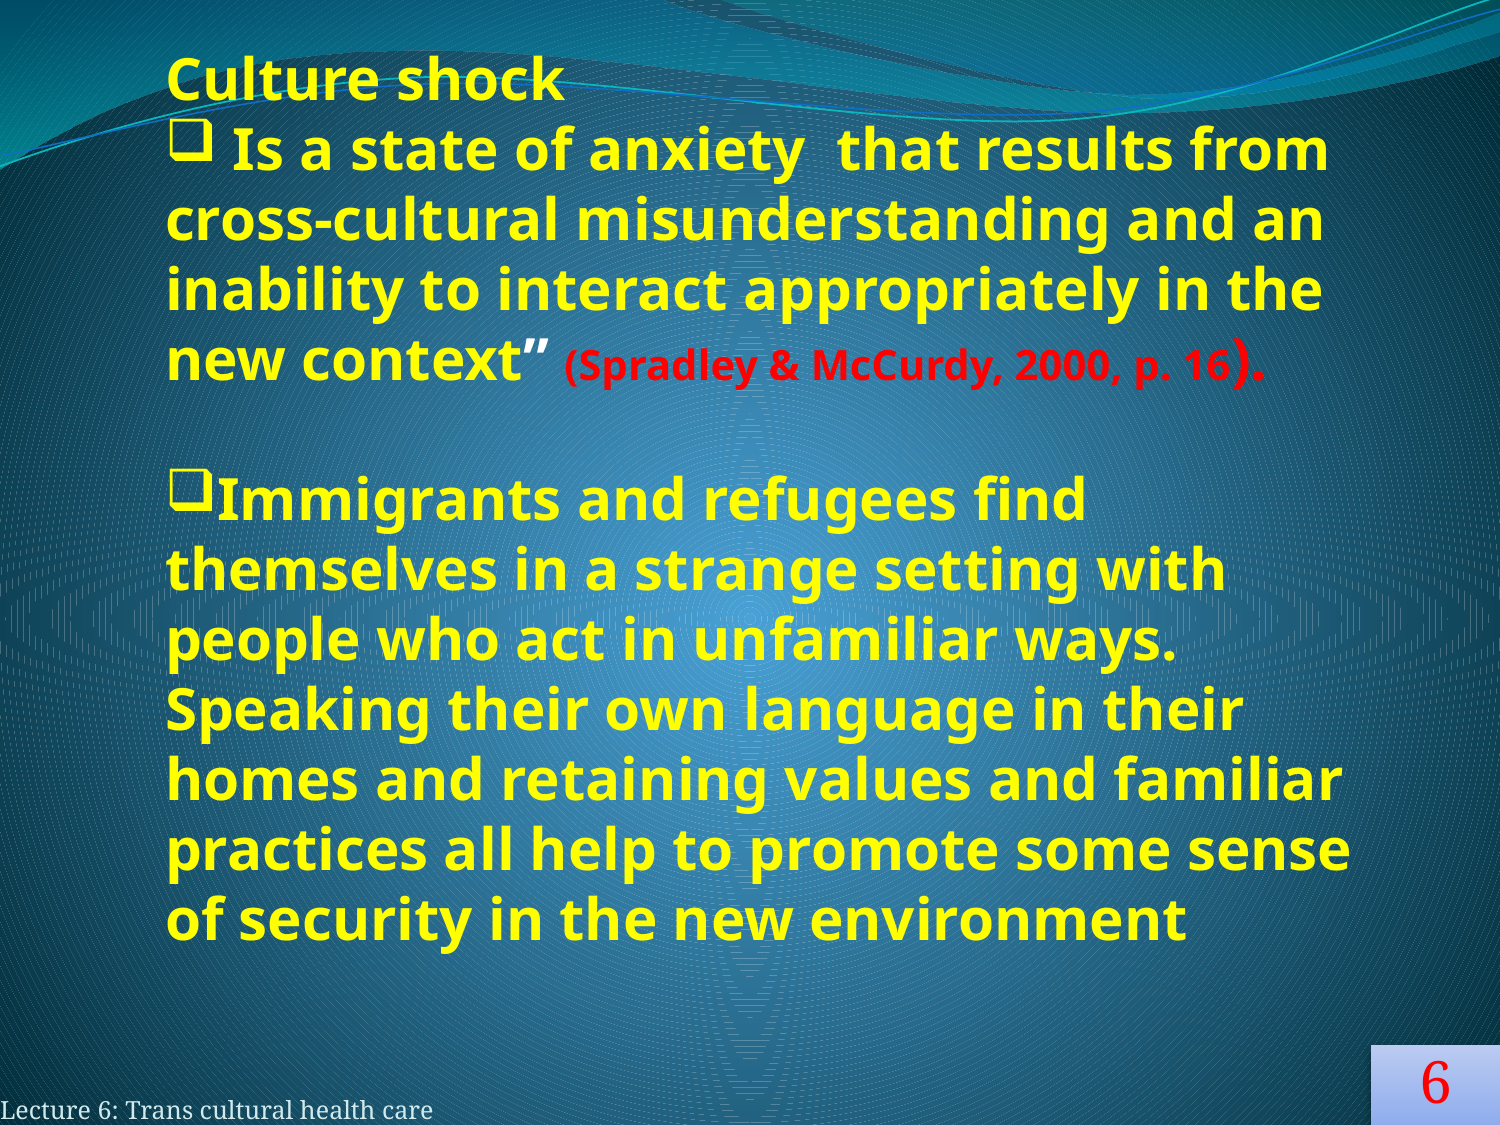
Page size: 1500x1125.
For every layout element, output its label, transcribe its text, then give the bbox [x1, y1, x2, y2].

footer Lecture 6: Trans cultural health care [0, 1065, 475, 1125]
text_box Culture shock Is a state of anxiety that results from cross-cultural misunderstanding and an inability to interact appropriately in the new context” (Spradley & McCurdy, 2000, p. 16). Immigrants and refugees find themselves in a strange setting with people who act in unfamiliar ways. Speaking their own language in their homes and retaining values and familiar practices all help to promote some sense of security in the new environment [149, 34, 1438, 960]
title [87, 450, 149, 775]
slide_number 6 [1371, 1045, 1500, 1125]
